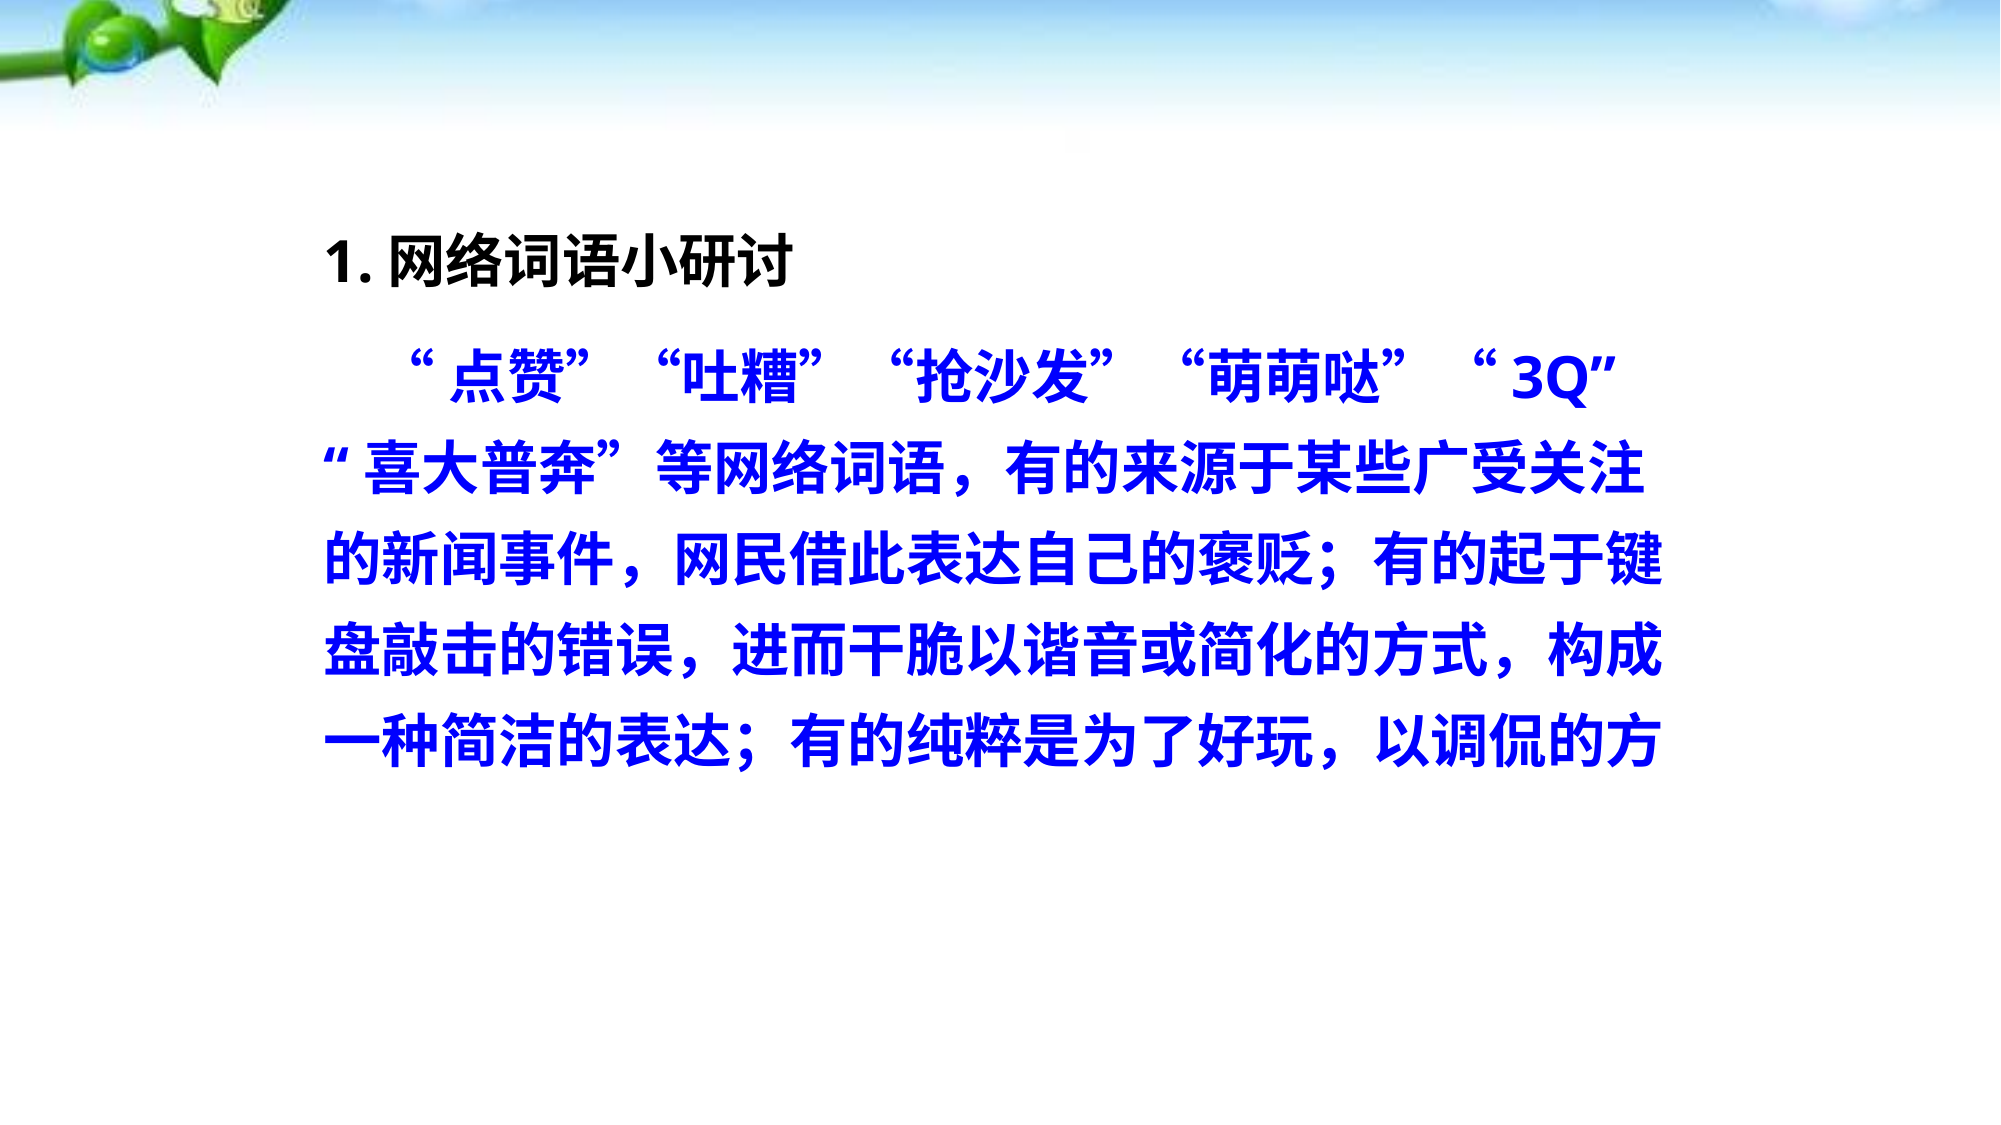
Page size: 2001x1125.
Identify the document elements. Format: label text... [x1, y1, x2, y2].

picture [0, 0, 2001, 1125]
text_box 1.网络词语小研讨 “点赞”“吐糟”“抢沙发”“萌萌哒”“3Q” “喜大普奔”等网络词语，有的来源于某些广受关注的新闻事件，网民借此表达自己的褒贬；有的起于键盘敲击的错误，进而干脆以谐音或简化的方式，构成一种简洁的表达；有的纯粹是为了好玩，以调侃的方 [309, 203, 1700, 782]
